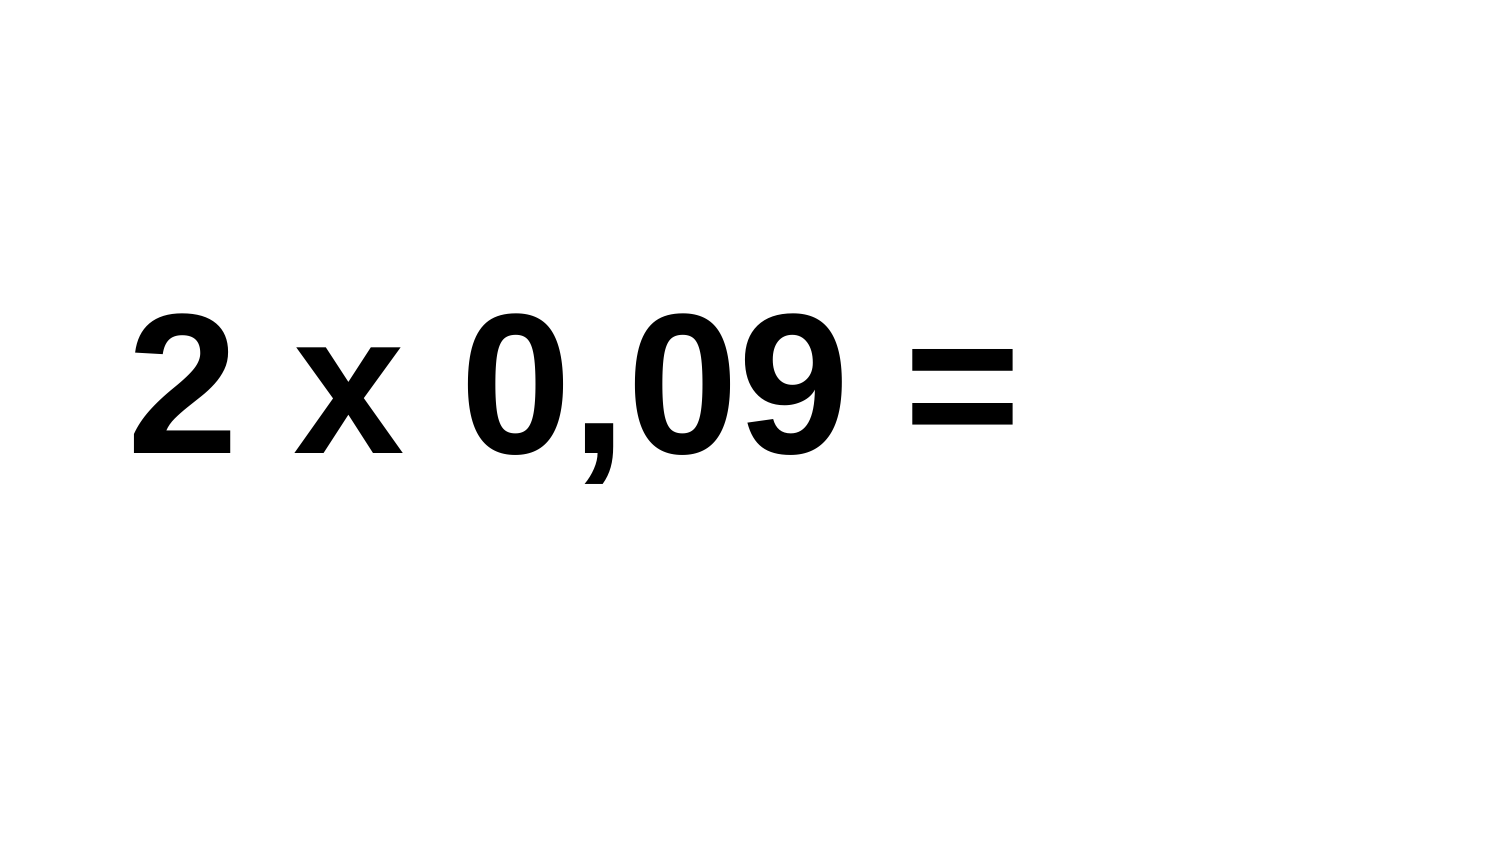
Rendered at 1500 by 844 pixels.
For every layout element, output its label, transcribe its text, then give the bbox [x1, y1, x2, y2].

text_box 2 x 0,09 = [112, 318, 1388, 509]
